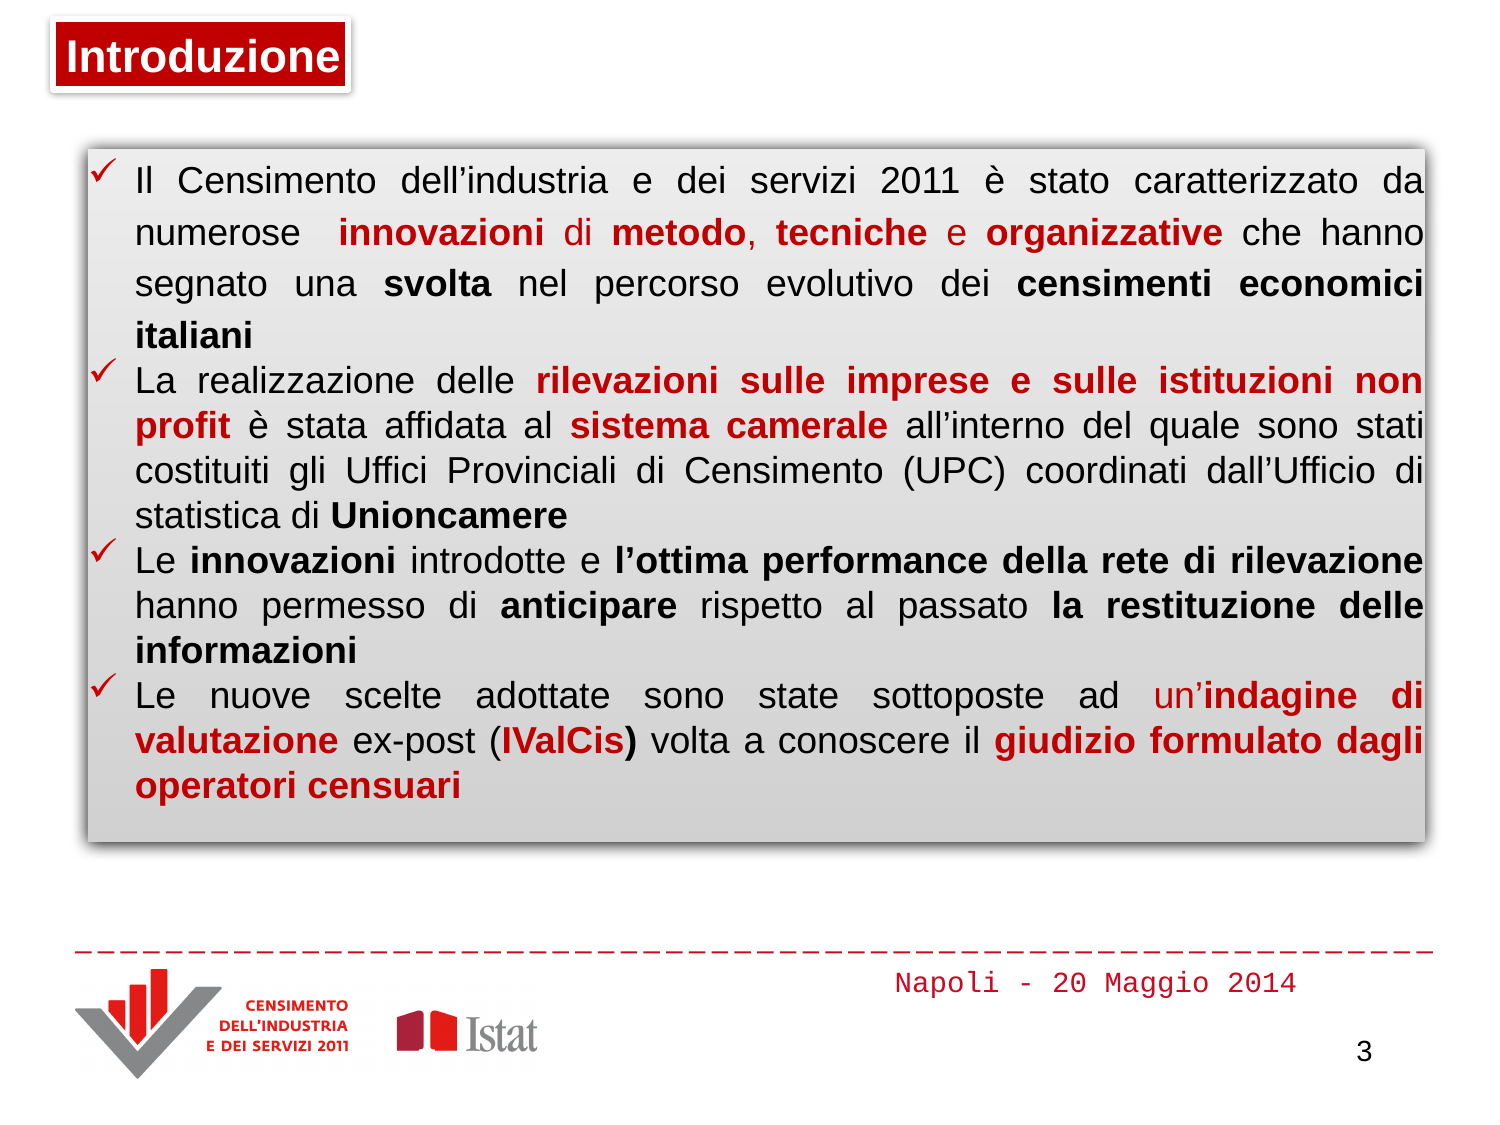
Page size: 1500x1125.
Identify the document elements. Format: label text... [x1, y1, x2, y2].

picture [74, 969, 538, 1082]
text_box Introduzione [50, 16, 351, 93]
slide_number 3 [1074, 1025, 1388, 1100]
text_box Il Censimento dell’industria e dei servizi 2011 è stato caratterizzato da numerose innovazioni di metodo, tecniche e organizzative che hanno segnato una svolta nel percorso evolutivo dei censimenti economici italiani La realizzazione delle rilevazioni sulle imprese e sulle istituzioni non profit è stata affidata al sistema camerale all’interno del quale sono stati costituiti gli Uffici Provinciali di Censimento (UPC) coordinati dall’Ufficio di statistica di Unioncamere Le innovazioni introdotte e l’ottima performance della rete di rilevazione hanno permesso di anticipare rispetto al passato la restituzione delle informazioni Le nuove scelte adottate sono state sottoposte ad un’indagine di valutazione ex-post (IValCis) volta a conoscere il giudizio formulato dagli operatori censuari [87, 148, 1425, 842]
text_box Napoli - 20 Maggio 2014 [879, 955, 1471, 1006]
